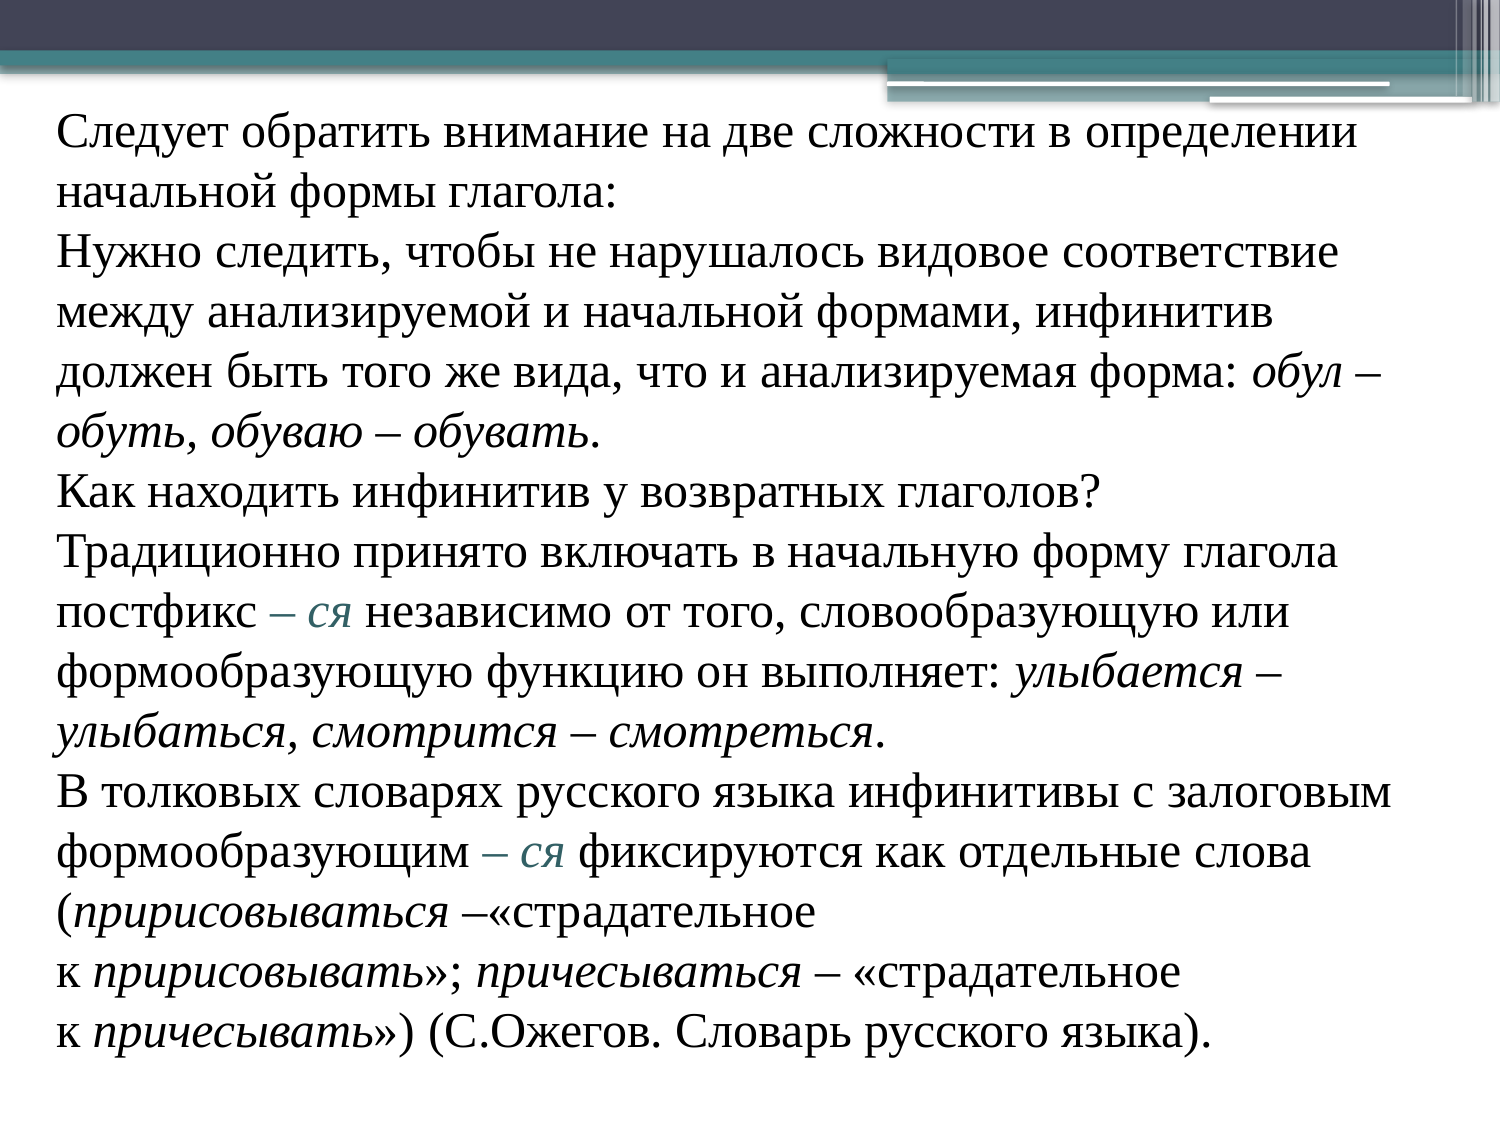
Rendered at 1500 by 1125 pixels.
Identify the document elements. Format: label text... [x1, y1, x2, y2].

text_box Следует обратить внимание на две сложности в определении начальной формы глагола: Нужно следить, чтобы не нарушалось видовое соответствие между анализируемой и начальной формами, инфинитив должен быть того же вида, что и анализируемая форма: обул – обуть, обуваю – обувать. Как находить инфинитив у возвратных глаголов? Традиционно принято включать в начальную форму глагола постфикс – ся независимо от того, словообразующую или формообразующую функцию он выполняет: улыбается – улыбаться, смотрится – смотреться. В толковых словарях русского языка инфинитивы с залоговым формообразующим – ся фиксируются как отдельные слова (пририсовываться –«страдательное к пририсовывать»; причесываться – «страдательное к причесывать») (С.Ожегов. Словарь русского языка). [41, 89, 1436, 1065]
